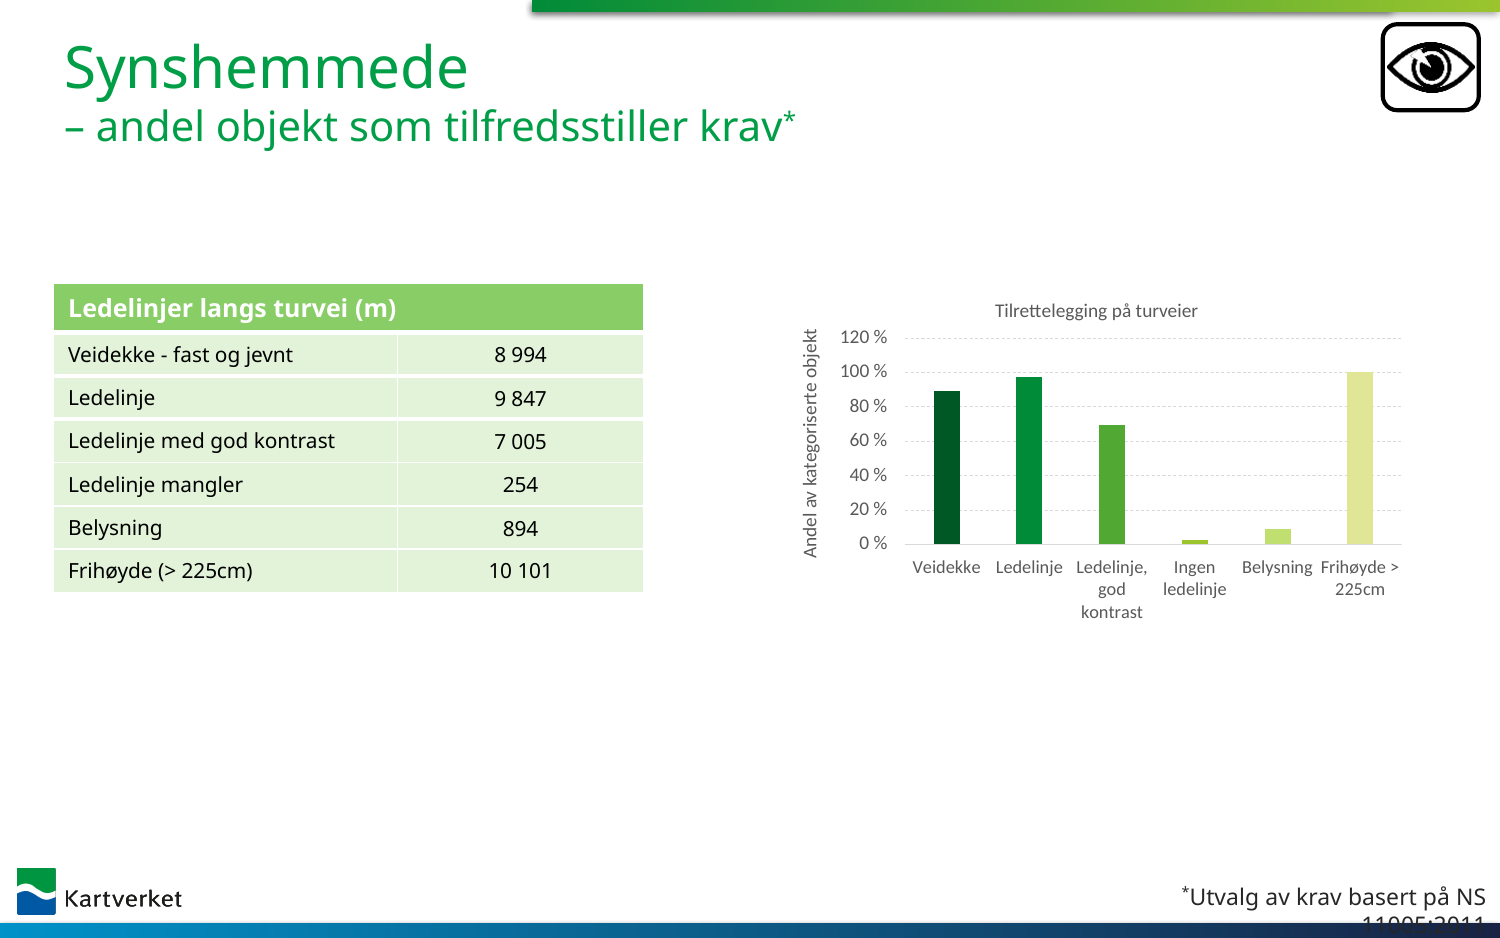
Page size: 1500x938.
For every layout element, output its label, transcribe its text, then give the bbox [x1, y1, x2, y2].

table_cell 254 [398, 463, 643, 505]
table_cell 894 [398, 507, 643, 548]
table_cell Veidekke - fast og jevnt [54, 335, 397, 374]
table_cell Frihøyde (> 225cm) [54, 550, 397, 592]
table_cell Belysning [54, 507, 397, 548]
picture [791, 291, 1402, 630]
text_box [1382, 24, 1480, 111]
table_cell 7 005 [398, 421, 643, 462]
table_cell Ledelinje mangler [54, 463, 397, 505]
text_box Synshemmede – andel objekt som tilfredsstiller krav* [49, 24, 1431, 158]
table_header Ledelinjer langs turvei (m) [54, 284, 643, 330]
text_box *Utvalg av krav basert på NS 11005:2011 [1068, 873, 1500, 938]
table_cell 9 847 [398, 378, 643, 417]
table_cell Ledelinje [54, 378, 397, 417]
table_cell 10 101 [398, 550, 643, 592]
table_cell Ledelinje med god kontrast [54, 421, 397, 462]
table_cell 8 994 [398, 335, 643, 374]
